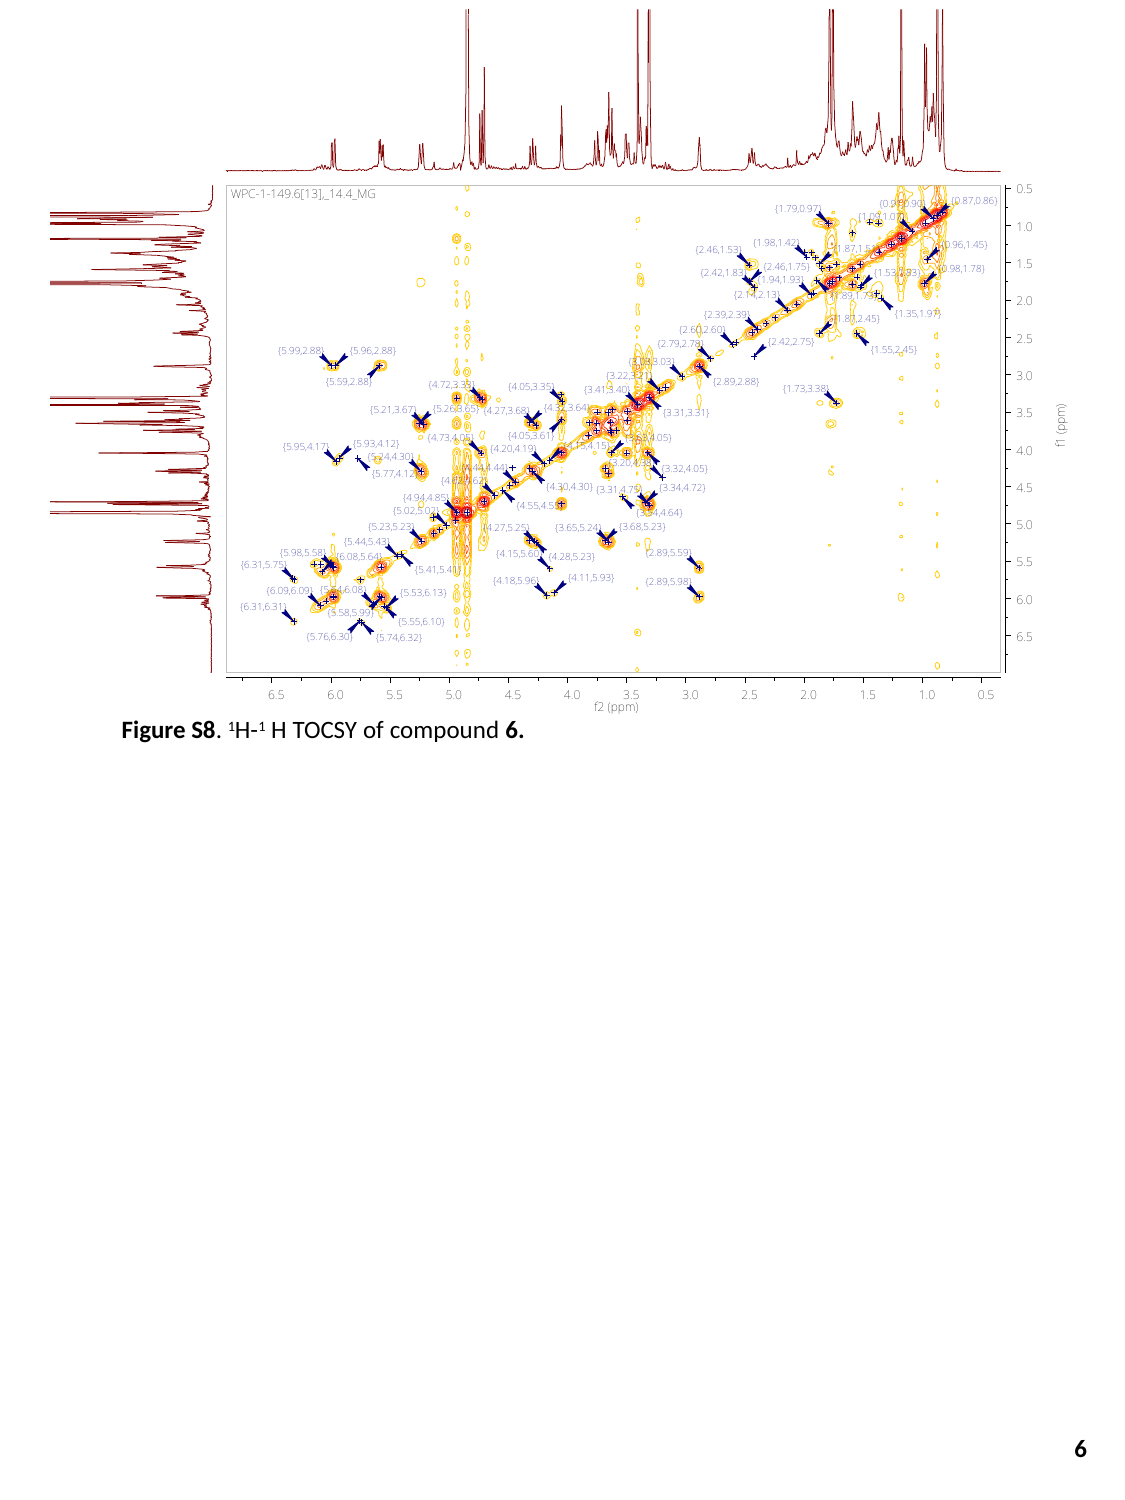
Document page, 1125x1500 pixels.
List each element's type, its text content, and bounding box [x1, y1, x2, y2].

text_box Figure S8. 1H-1 H TOCSY of compound 6. [106, 722, 561, 751]
picture [40, 0, 1075, 722]
slide_number 6 [1059, 1407, 1098, 1488]
